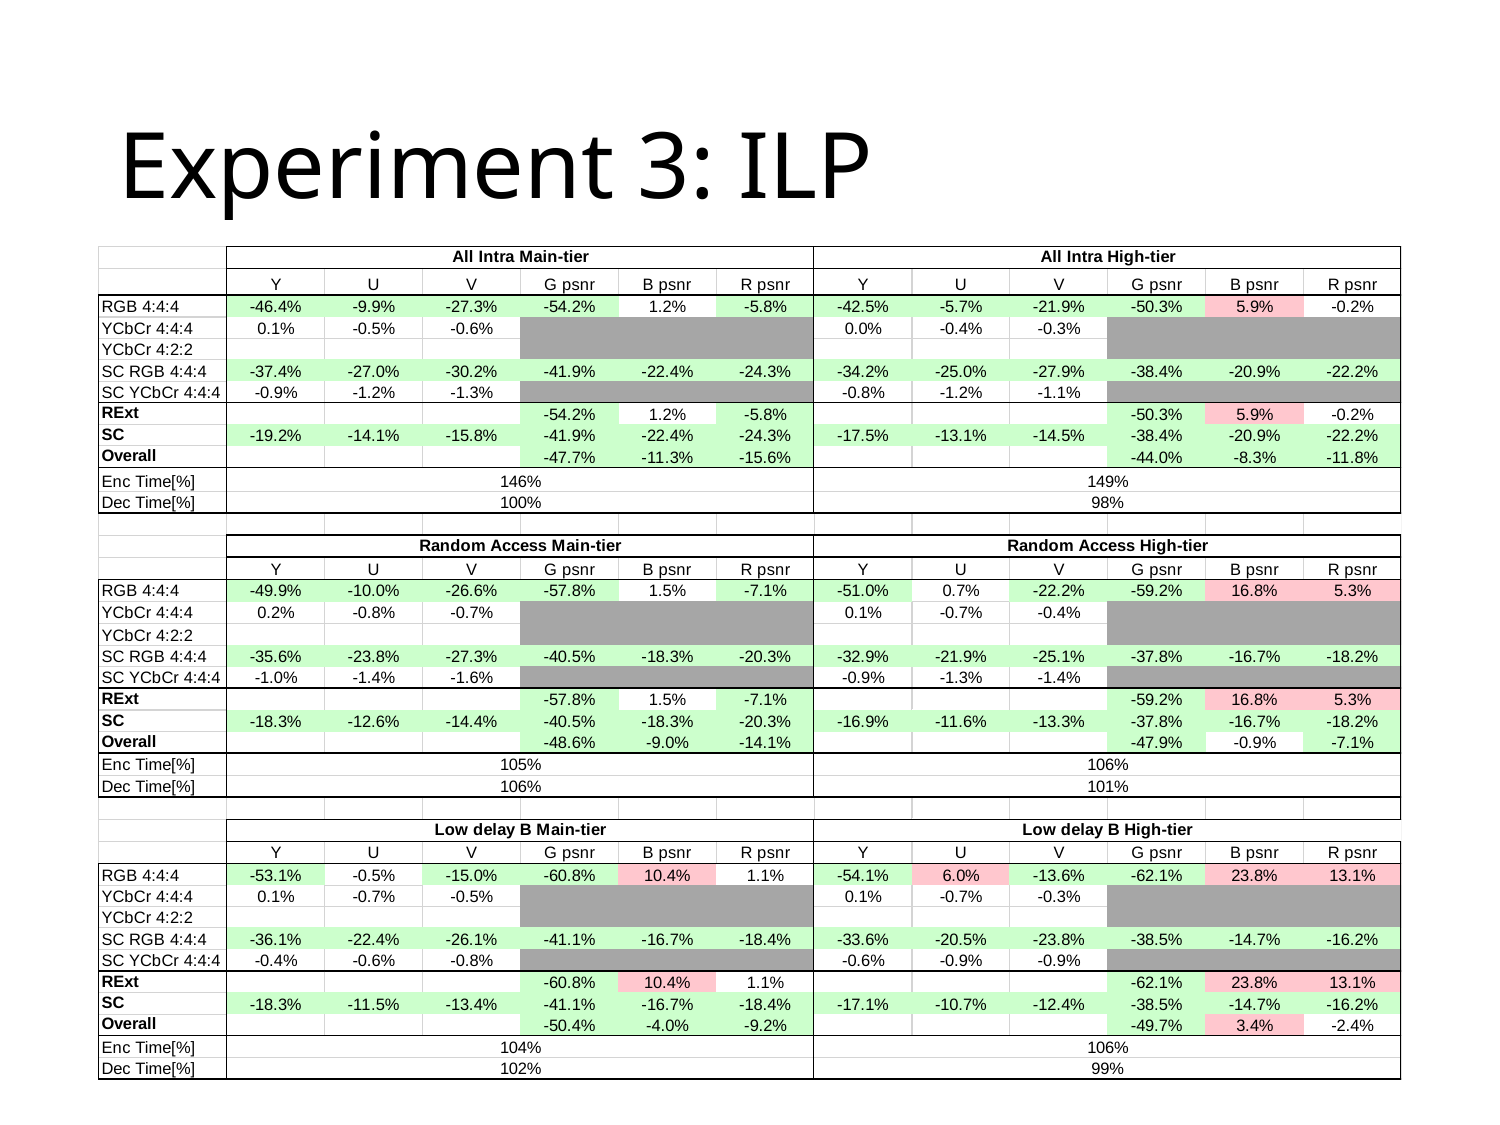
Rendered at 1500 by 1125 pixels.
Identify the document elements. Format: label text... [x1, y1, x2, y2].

title Experiment 3: ILP [103, 59, 1397, 246]
picture [98, 246, 1402, 1080]
